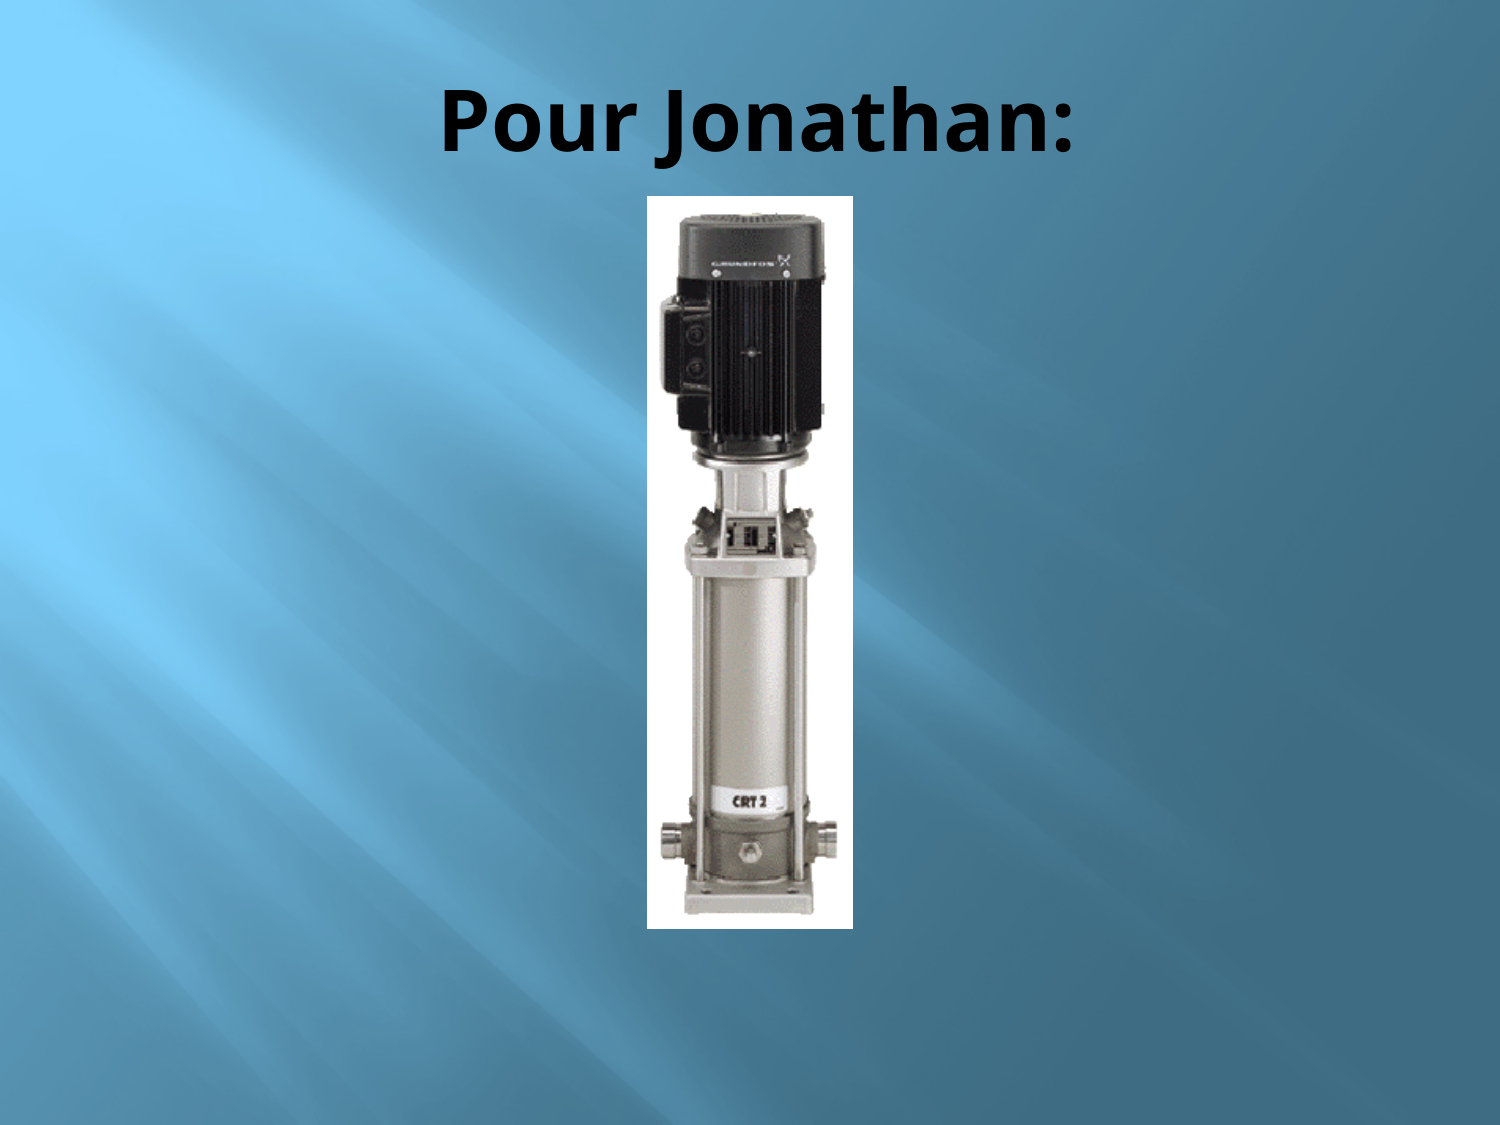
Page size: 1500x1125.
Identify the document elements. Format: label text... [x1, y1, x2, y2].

picture [647, 195, 853, 930]
title Pour Jonathan: [82, 23, 1432, 211]
